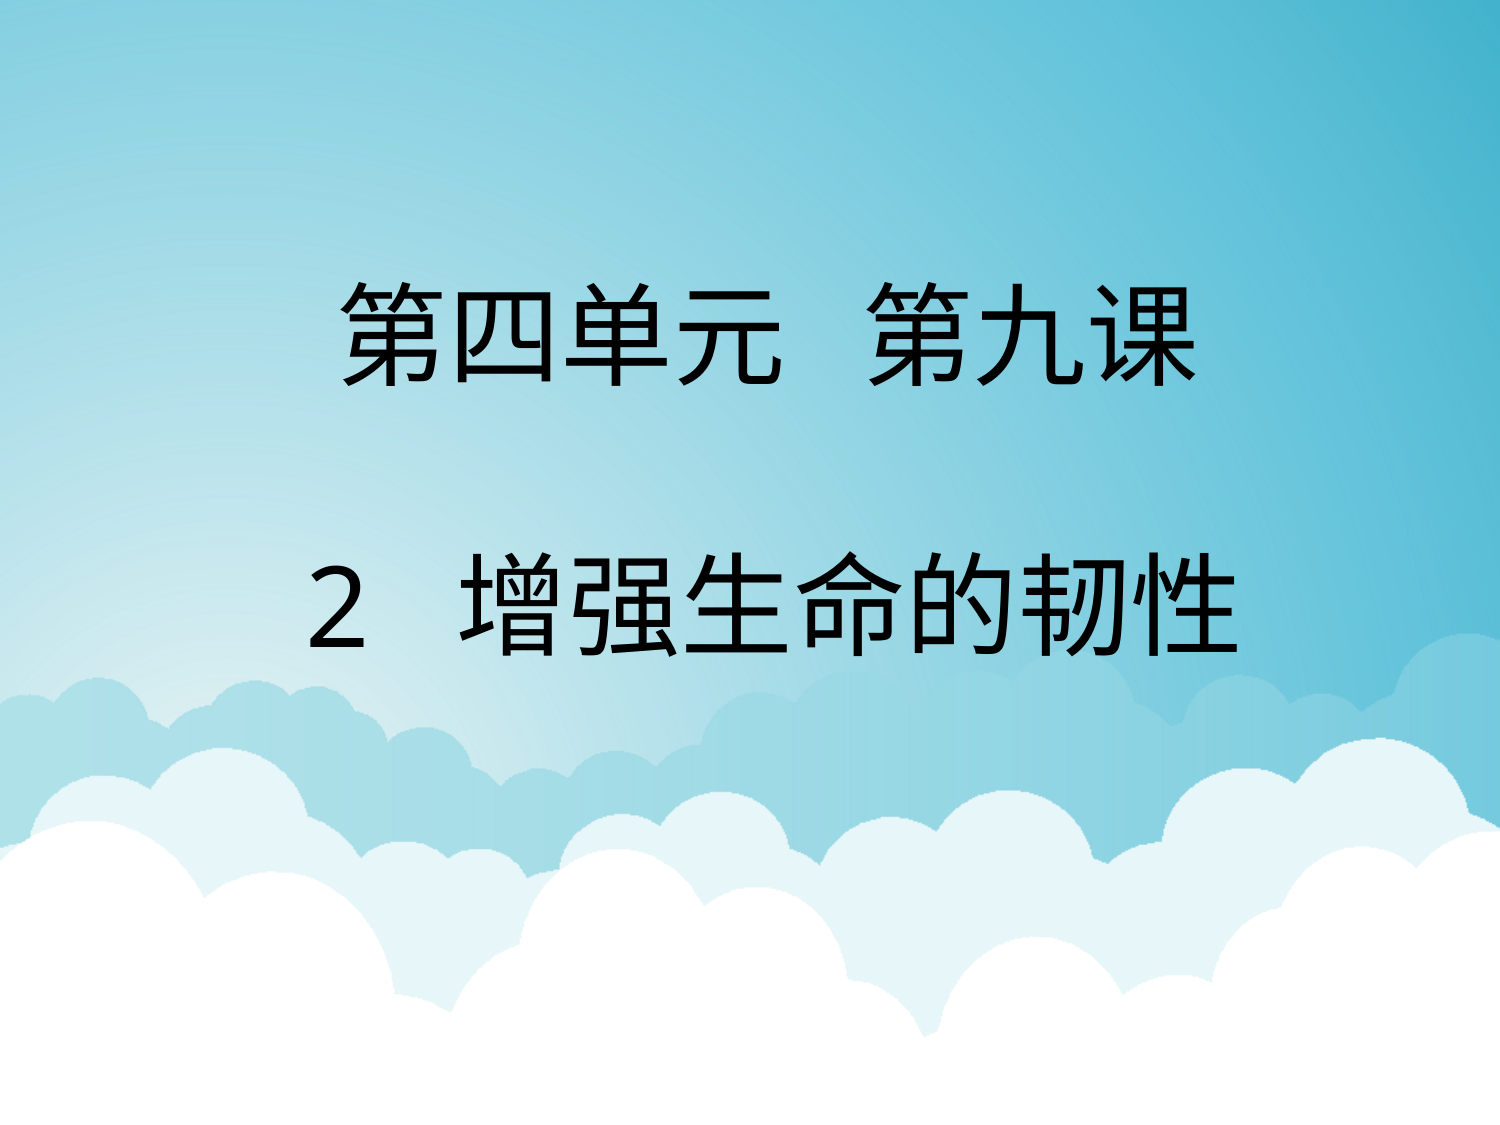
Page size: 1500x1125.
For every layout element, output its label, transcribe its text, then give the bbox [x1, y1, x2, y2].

text_box 第四单元 第九课 2 增强生命的韧性 [128, 257, 1407, 678]
picture [0, 0, 1500, 1125]
